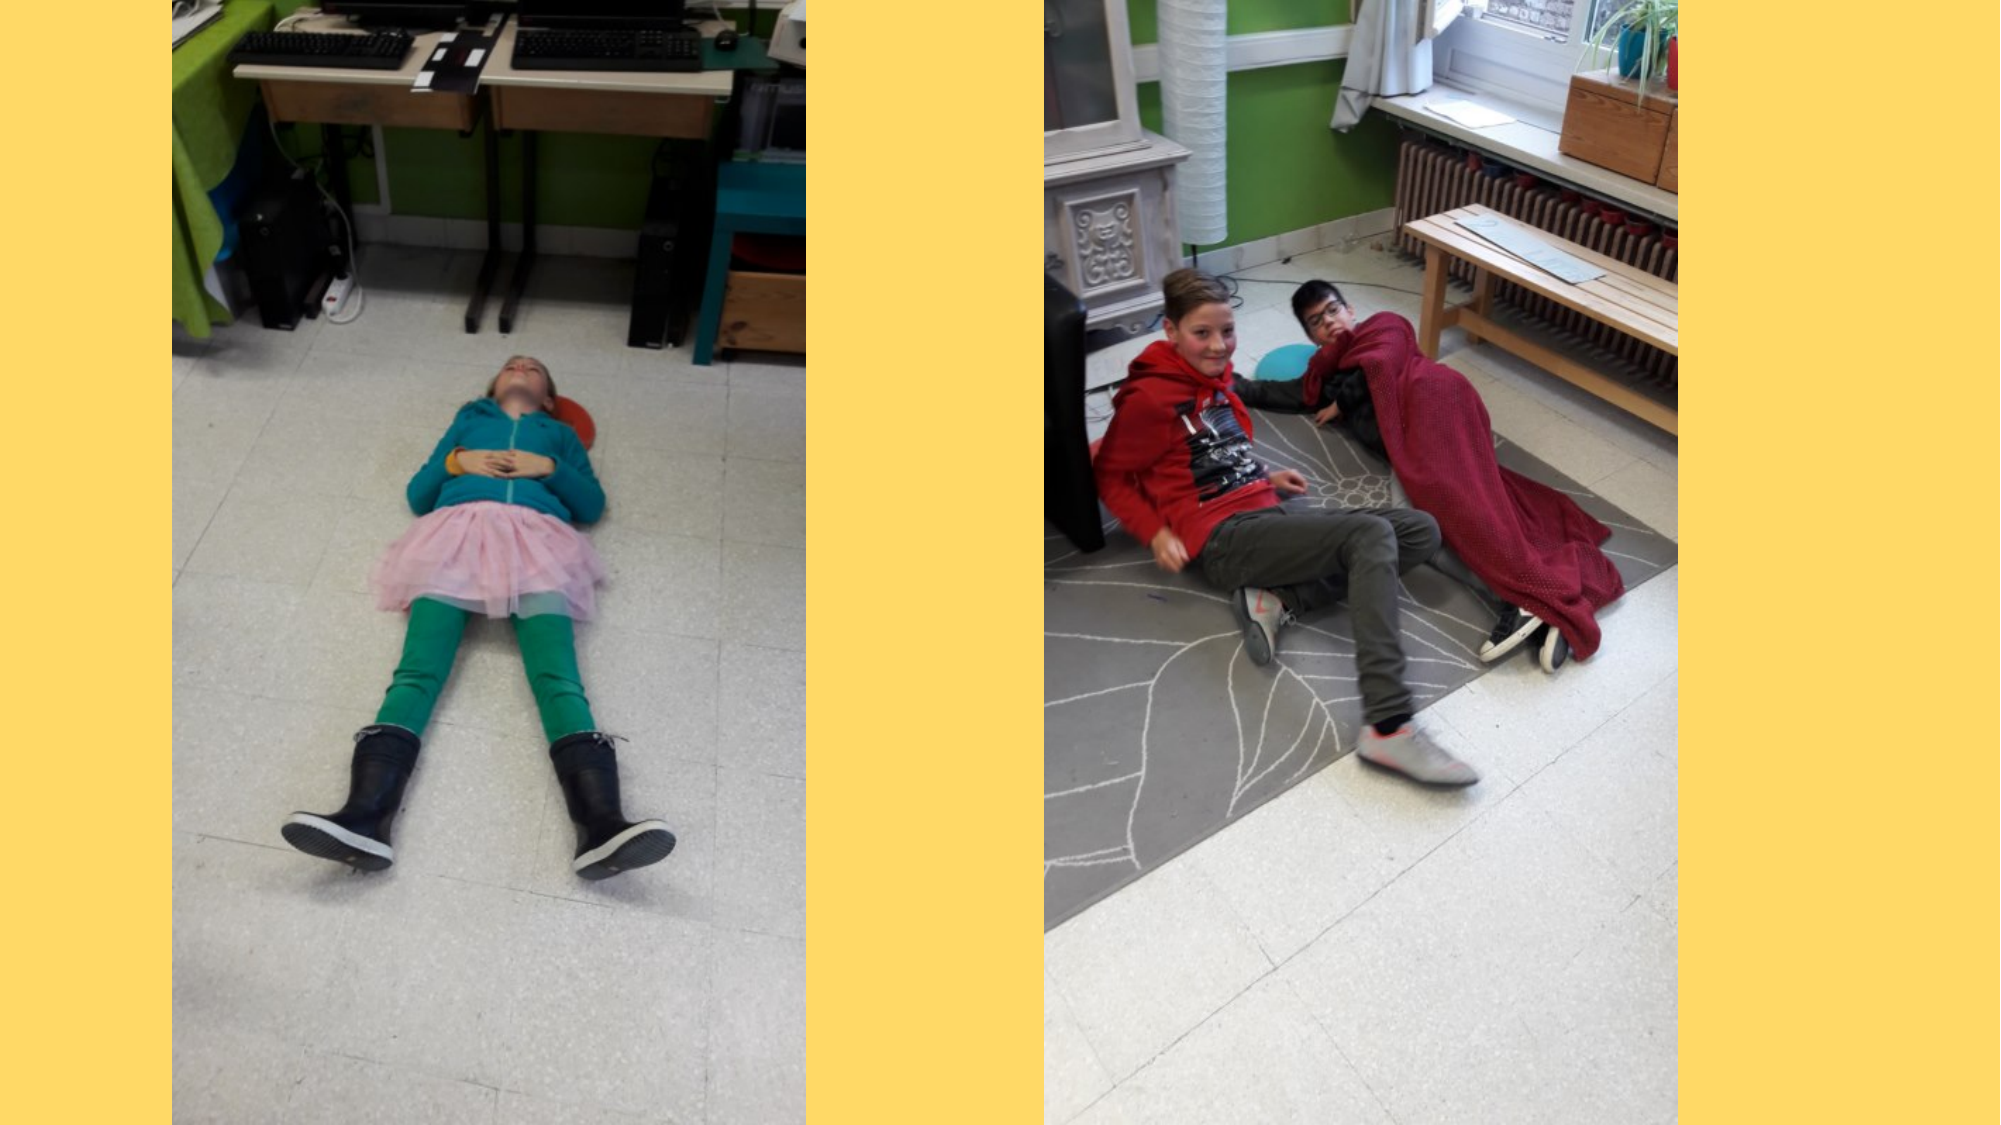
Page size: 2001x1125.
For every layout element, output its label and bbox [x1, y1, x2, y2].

picture [748, 193, 759, 197]
picture [172, 0, 806, 1125]
picture [1044, 0, 1678, 1125]
